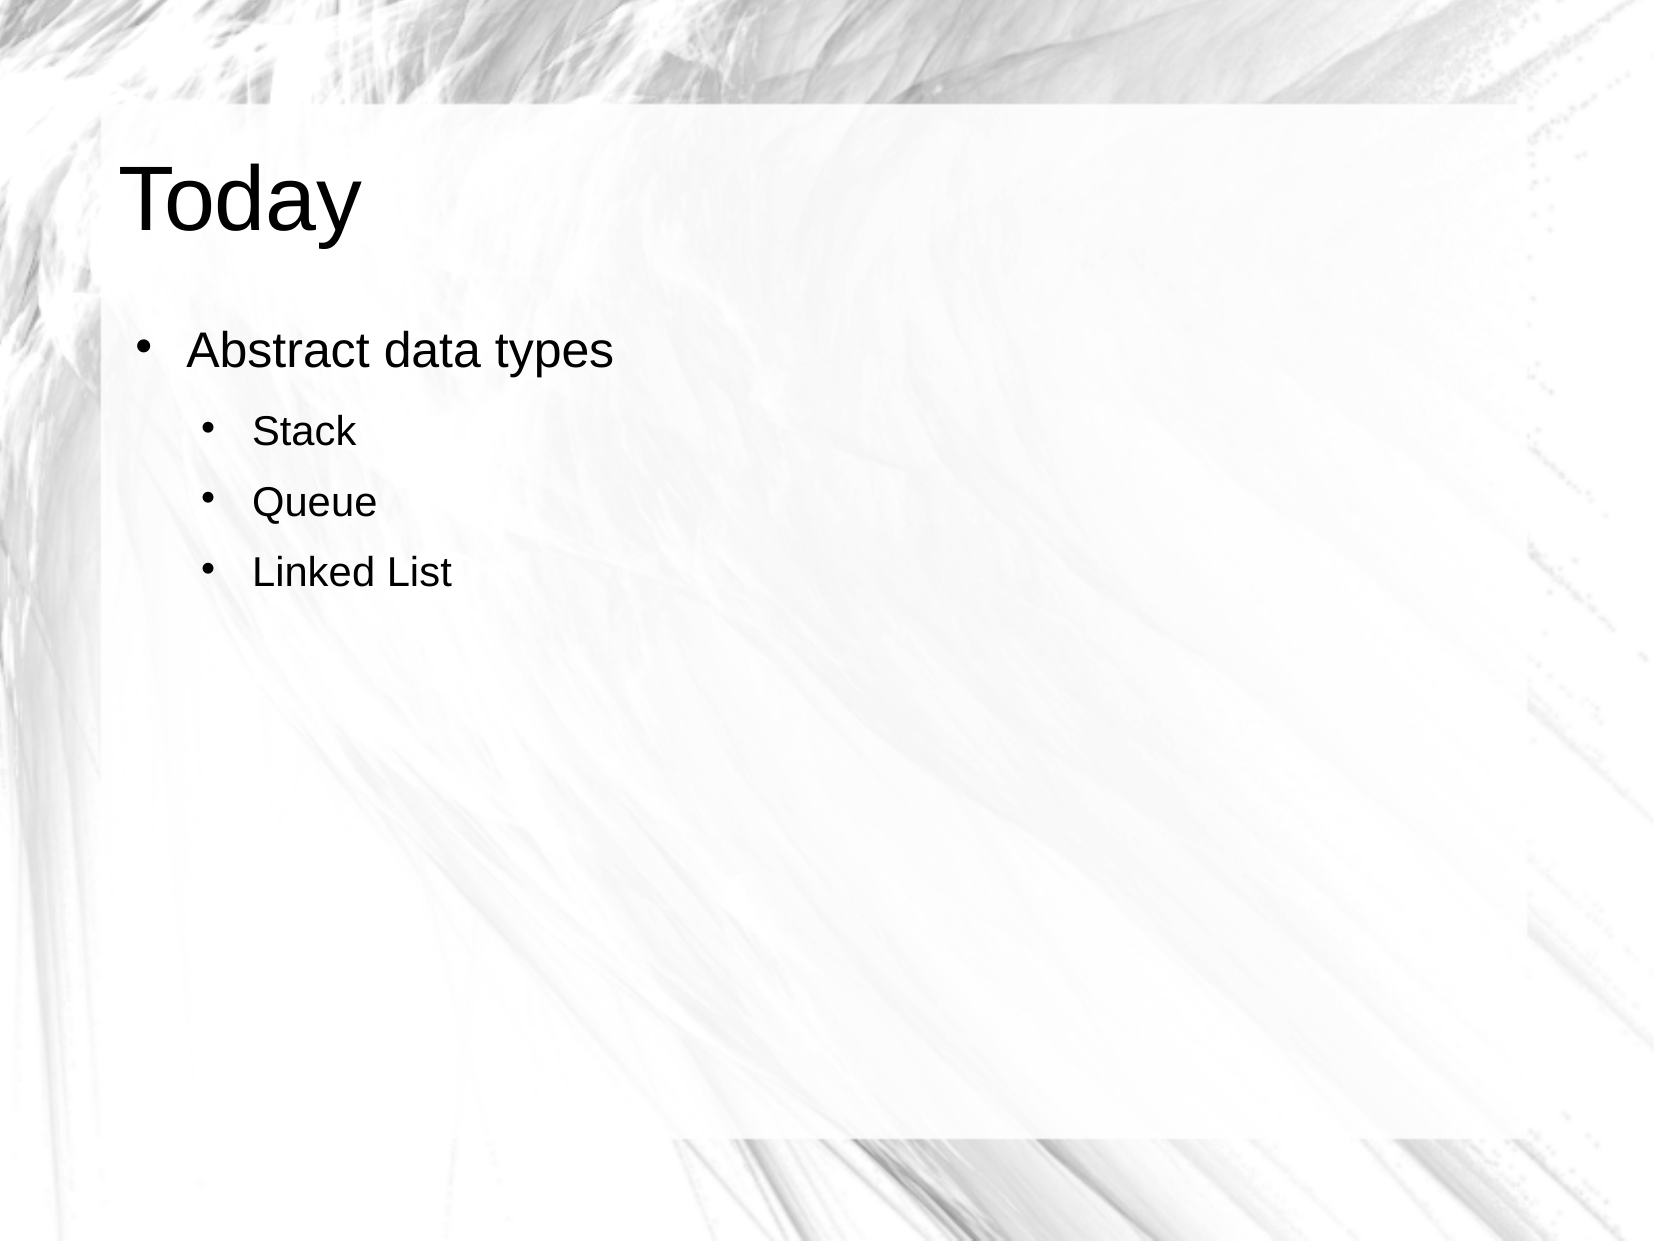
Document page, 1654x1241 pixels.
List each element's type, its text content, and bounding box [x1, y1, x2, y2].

title Today [118, 93, 1506, 299]
picture [0, 0, 1654, 1241]
list Abstract data types Stack Queue Linked List [118, 319, 1571, 1109]
